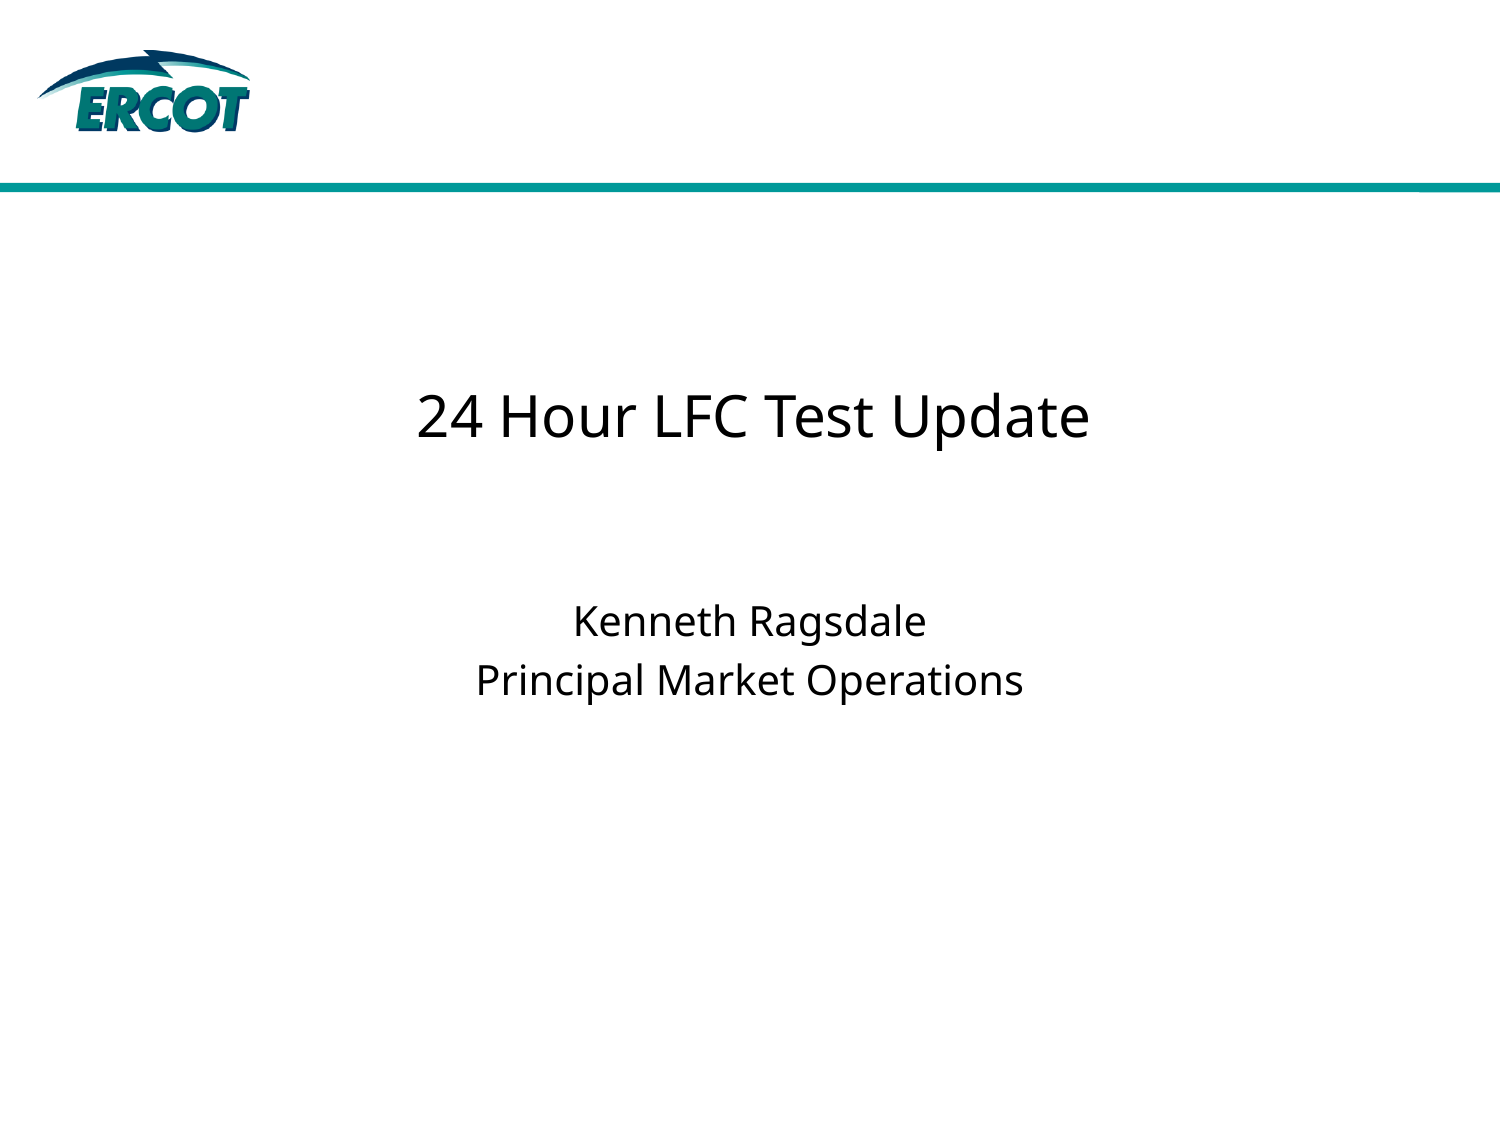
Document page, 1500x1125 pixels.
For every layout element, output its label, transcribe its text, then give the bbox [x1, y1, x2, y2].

subtitle Kenneth Ragsdale Principal Market Operations [74, 587, 1426, 776]
picture [37, 50, 250, 136]
title 24 Hour LFC Test Update [62, 312, 1446, 517]
